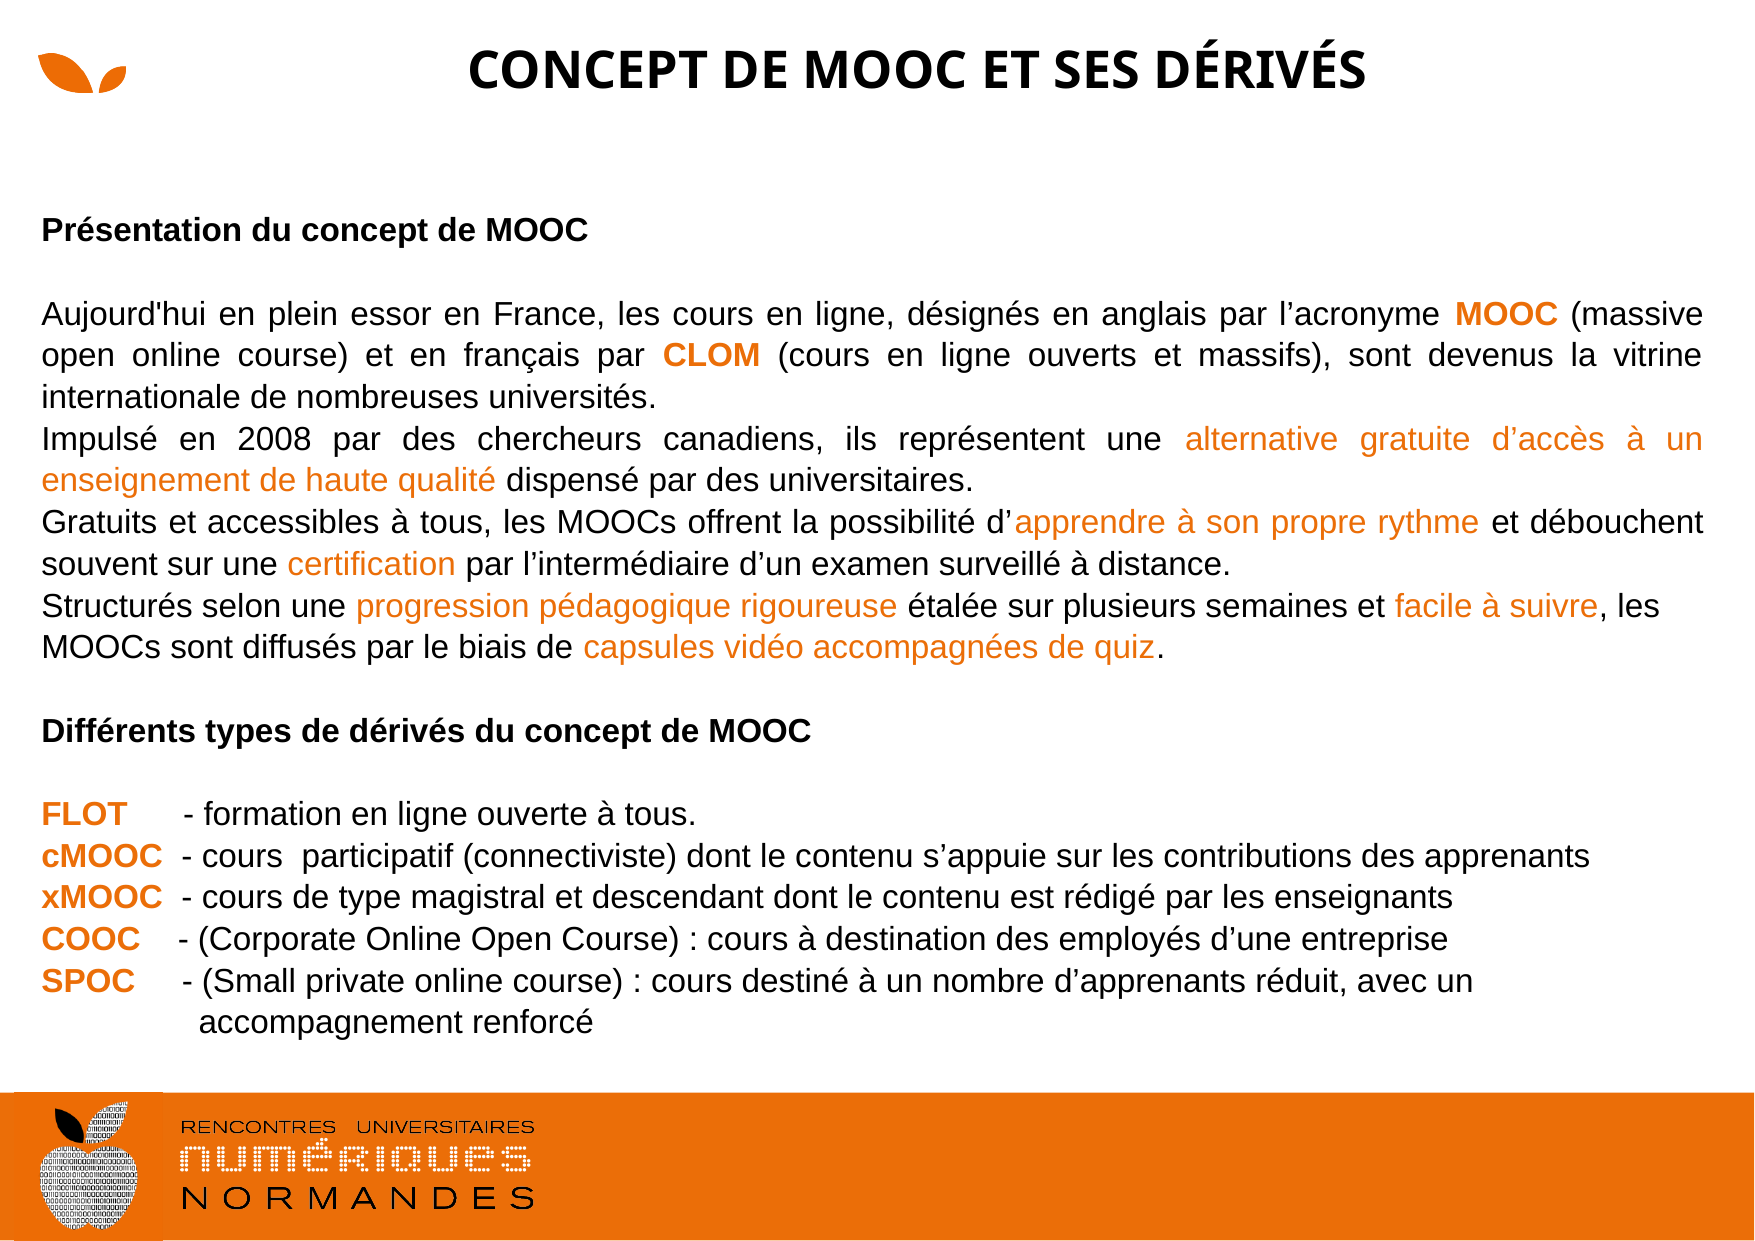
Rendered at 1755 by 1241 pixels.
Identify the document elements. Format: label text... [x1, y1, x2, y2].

picture [14, 1092, 163, 1241]
title Concept de Mooc et ses dérivés [144, 29, 1704, 195]
list Présentation du concept de MOOC Aujourd'hui en plein essor en France, les cours en ligne, désignés en anglais par l’acronyme MOOC (massive open online course) et en français par CLOM (cours en ligne ouverts et massifs), sont devenus la vitrine internationale de nombreuses universités. Impulsé en 2008 par des chercheurs canadiens, ils représentent une alternative gratuite d’accès à un enseignement de haute qualité dispensé par des universitaires. Gratuits et accessibles à tous, les MOOCs offrent la possibilité d’apprendre à son propre rythme et débouchent souvent sur une certification par l’intermédiaire d’un examen surveillé à distance. Structurés selon une progression pédagogique rigoureuse étalée sur plusieurs semaines et facile à suivre, les MOOCs sont diffusés par le biais de capsules vidéo accompagnées de quiz. Différents types de dérivés du concept de MOOC FLOT - formation en ligne ouverte à tous. cMOOC - cours participatif (connectiviste) dont le contenu s’appuie sur les contributions des apprenants xMOOC - cours de type magistral et descendant dont le contenu est rédigé par les enseignants COOC - (Corporate Online Open Course) : cours à destination des employés d’une entreprise SPOC - (Small private online course) : cours destiné à un nombre d’apprenants réduit, avec un accompagnement renforcé [41, 206, 1704, 1070]
picture [180, 1118, 541, 1217]
picture [38, 53, 126, 93]
